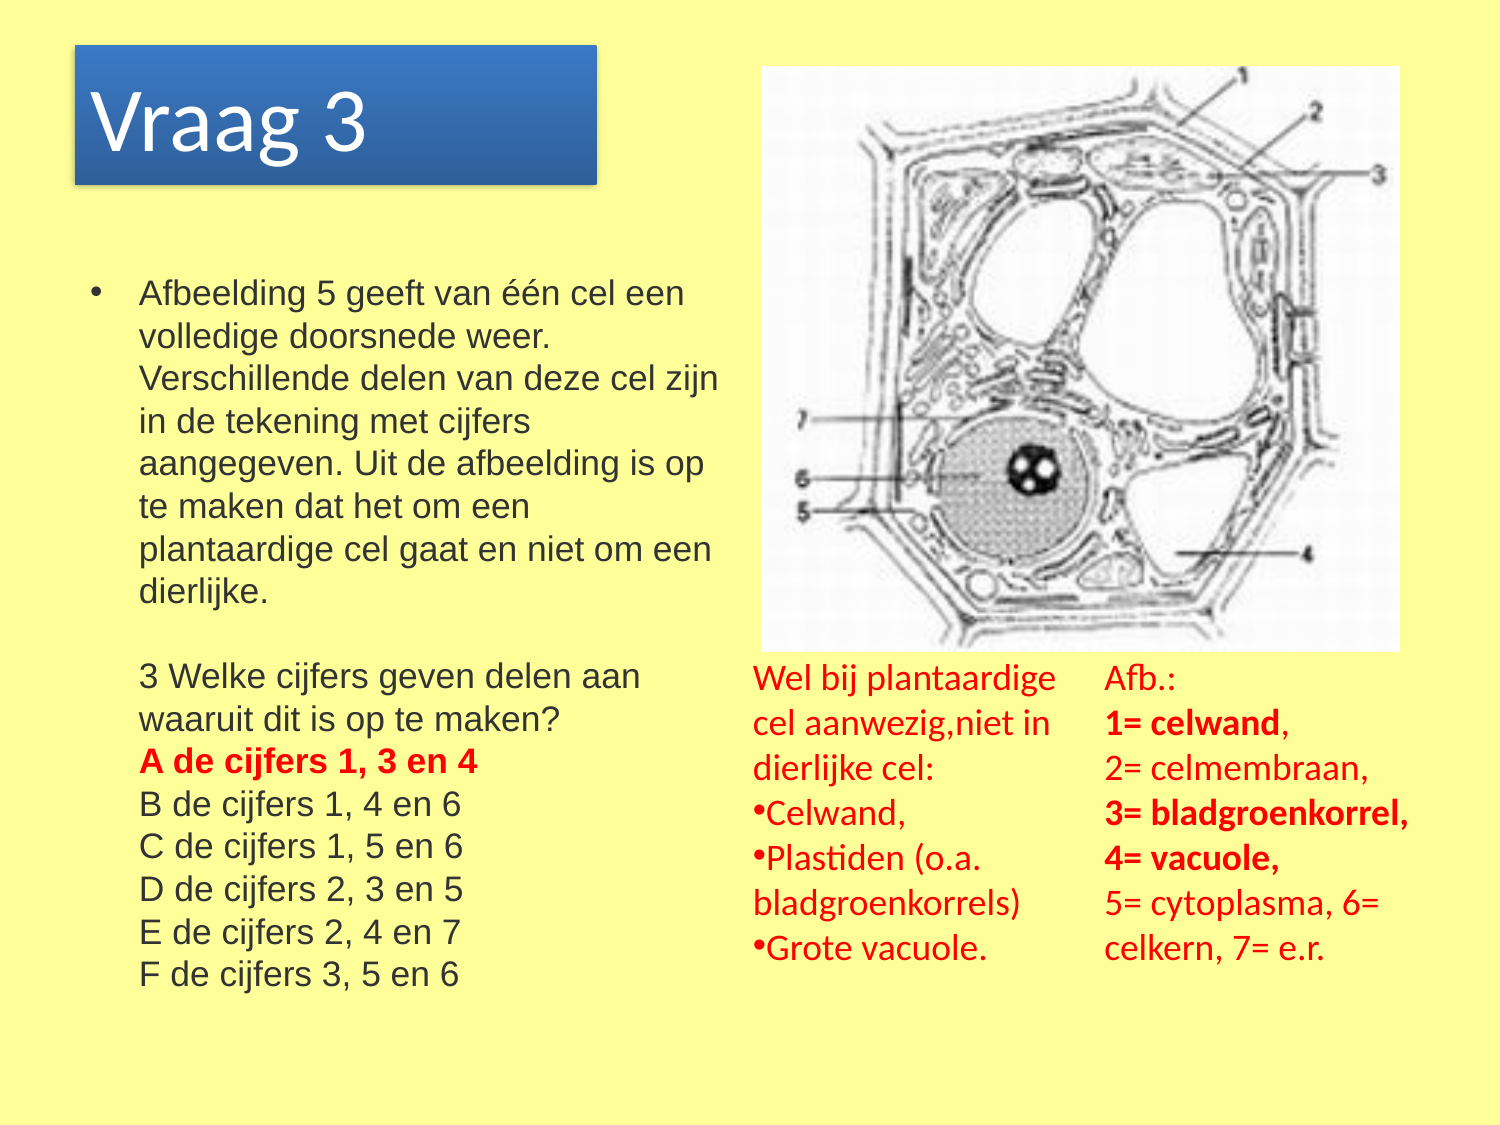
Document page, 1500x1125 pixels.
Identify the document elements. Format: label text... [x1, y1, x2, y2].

list Afbeelding 5 geeft van één cel een volledige doorsnede weer. Verschillende delen van deze cel zijn in de tekening met cijfers aangegeven. Uit de afbeelding is op te maken dat het om een plantaardige cel gaat en niet om een dierlijke. 3 Welke cijfers geven delen aan waaruit dit is op te maken? A de cijfers 1, 3 en 4 B de cijfers 1, 4 en 6 C de cijfers 1, 5 en 6 D de cijfers 2, 3 en 5 E de cijfers 2, 4 en 7 F de cijfers 3, 5 en 6 [75, 262, 738, 1005]
text_box Wel bij plantaardige cel aanwezig,niet in dierlijke cel: Celwand, Plastiden (o.a. bladgroenkorrels) Grote vacuole. Afb.: 1= celwand, 2= celmembraan, 3= bladgroenkorrel, 4= vacuole, 5= cytoplasma, 6= celkern, 7= e.r. [738, 645, 1471, 1068]
picture [761, 66, 1400, 652]
text_box [466, 492, 508, 623]
title Vraag 3 [75, 45, 597, 185]
